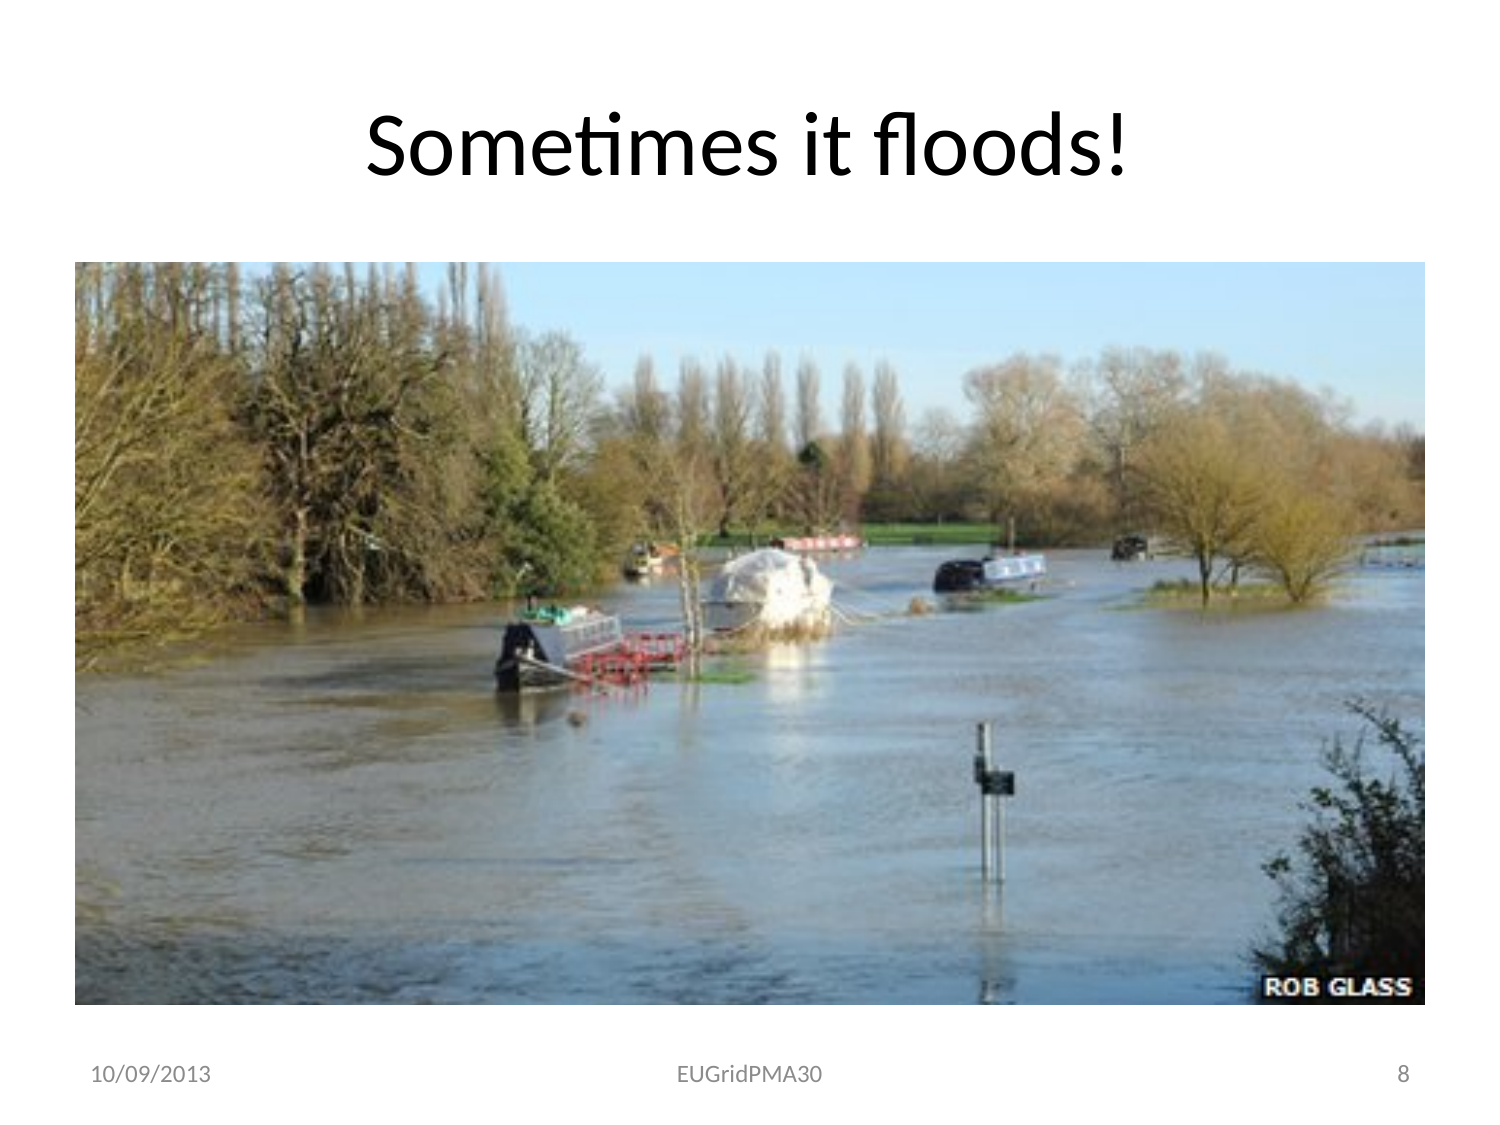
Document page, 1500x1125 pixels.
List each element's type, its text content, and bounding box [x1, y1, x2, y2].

footer EUGridPMA30 [512, 1042, 988, 1103]
slide_number 8 [1074, 1042, 1425, 1103]
title Sometimes it floods! [75, 45, 1425, 233]
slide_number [75, 1042, 425, 1103]
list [74, 262, 1426, 1006]
